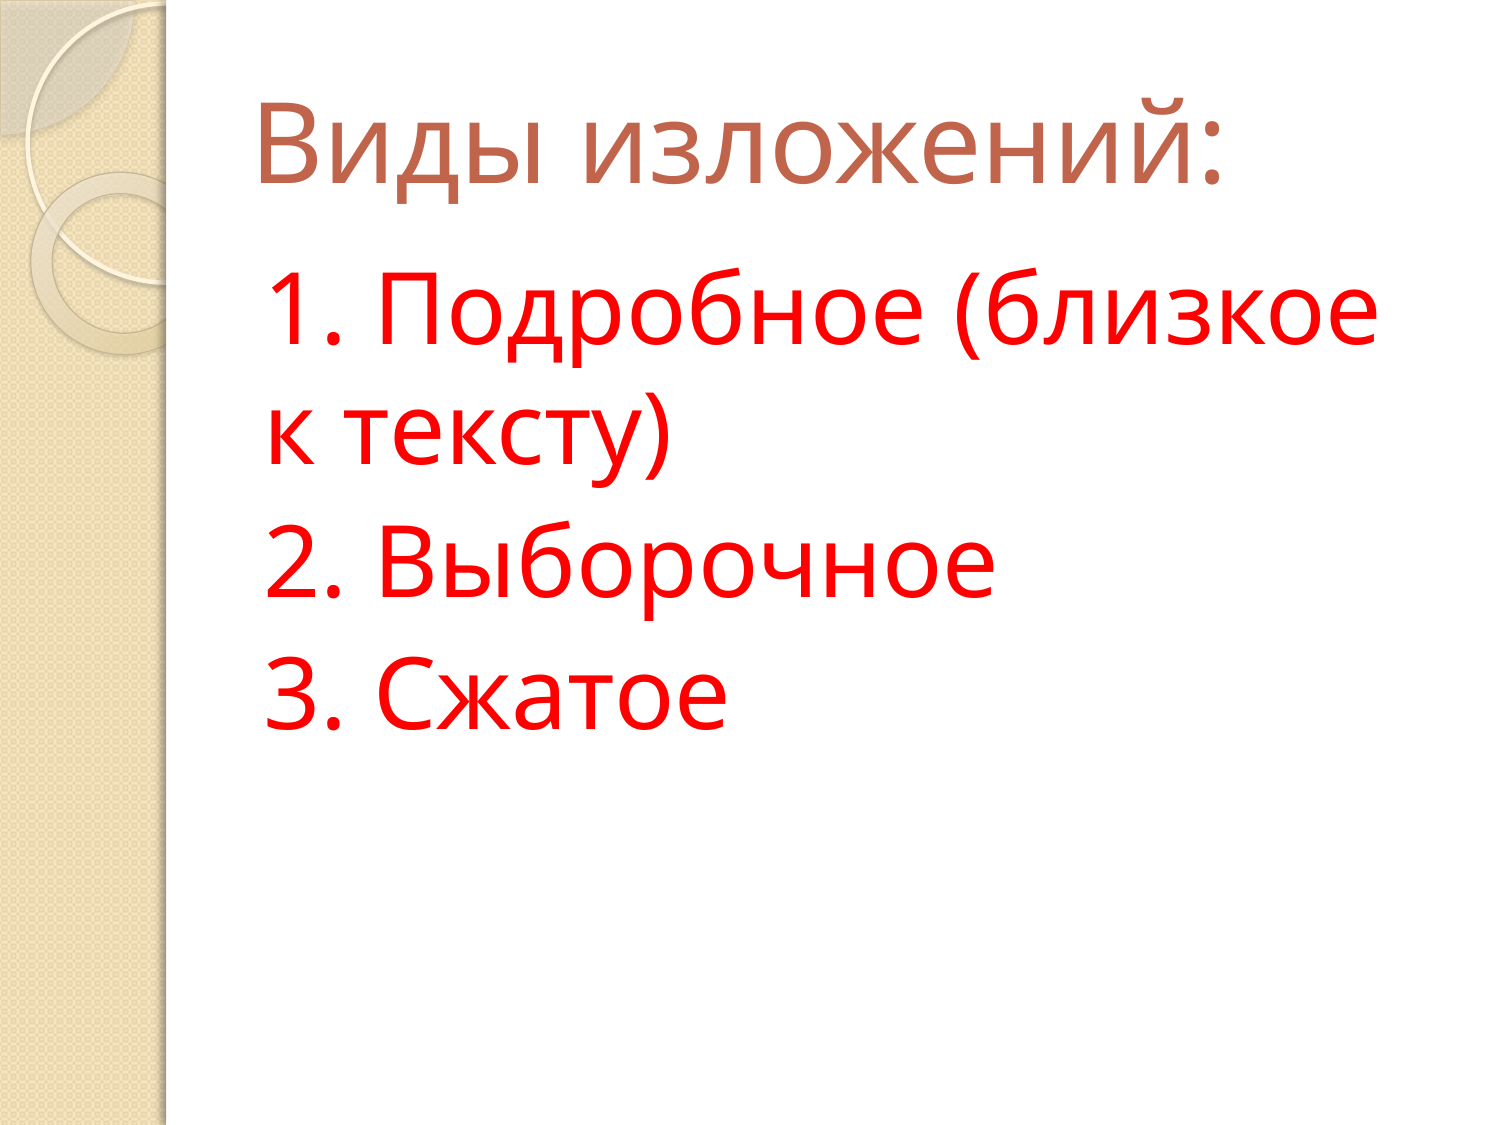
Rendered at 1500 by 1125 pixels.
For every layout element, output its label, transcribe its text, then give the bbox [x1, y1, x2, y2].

title Виды изложений: [235, 45, 1466, 233]
list 1. Подробное (близкое к тексту) 2. Выборочное 3. Сжатое [235, 237, 1466, 1025]
